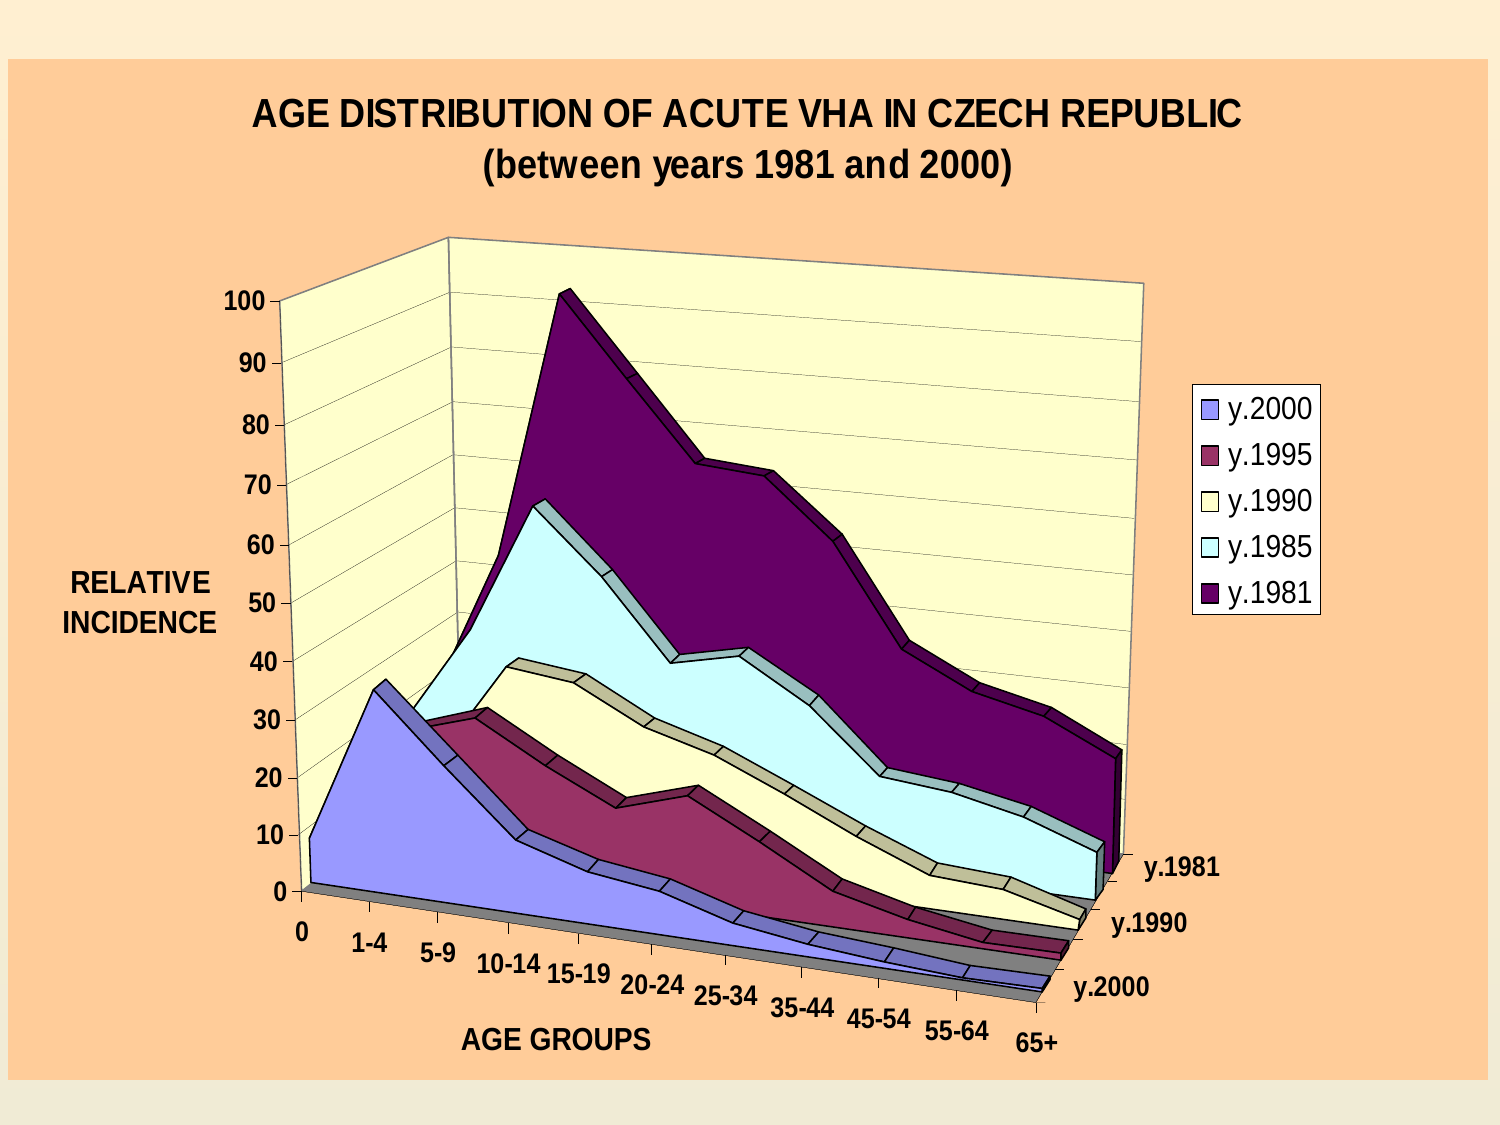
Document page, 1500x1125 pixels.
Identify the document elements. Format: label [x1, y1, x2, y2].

text_box [0, 49, 1496, 1088]
